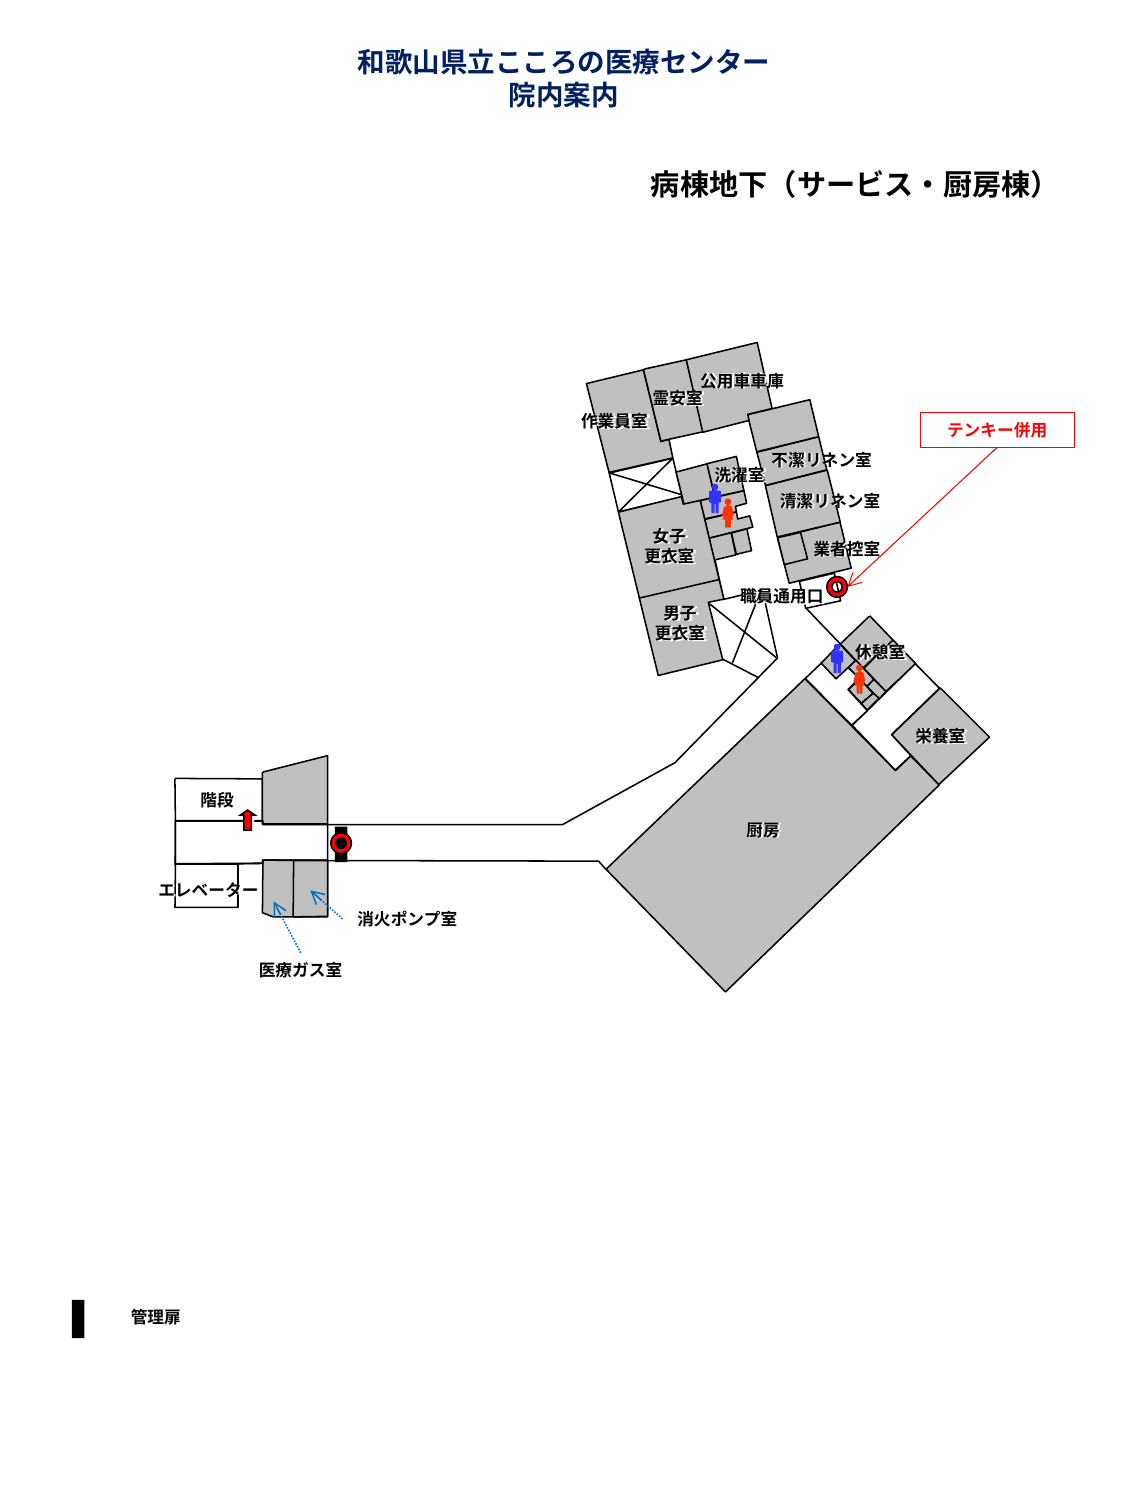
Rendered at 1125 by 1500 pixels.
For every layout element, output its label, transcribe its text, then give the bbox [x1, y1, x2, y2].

text_box [852, 670, 940, 771]
text_box 栄養室 [900, 718, 981, 754]
text_box [911, 754, 972, 785]
text_box [685, 342, 762, 362]
text_box [749, 399, 819, 450]
text_box [293, 861, 328, 902]
text_box 男子 更衣室 [640, 595, 721, 651]
text_box [240, 810, 255, 831]
text_box [783, 477, 799, 481]
text_box [732, 528, 752, 555]
text_box [712, 521, 721, 537]
text_box [605, 679, 940, 992]
text_box [262, 755, 328, 823]
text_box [273, 901, 302, 954]
text_box [633, 549, 724, 600]
text_box [643, 360, 686, 380]
text_box [609, 458, 681, 512]
text_box [699, 398, 773, 433]
text_box [600, 439, 673, 473]
text_box 医療ガス室 [243, 952, 358, 988]
text_box [773, 519, 841, 537]
text_box [893, 728, 900, 742]
text_box 洗濯室 [699, 457, 780, 492]
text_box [830, 643, 844, 674]
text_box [722, 498, 734, 528]
text_box [618, 496, 705, 556]
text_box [708, 483, 722, 514]
text_box [861, 693, 880, 710]
text_box [262, 908, 268, 915]
text_box 和歌山県立こころの医療センター 院内案内 [225, 37, 903, 119]
text_box [586, 369, 645, 403]
text_box [850, 615, 888, 634]
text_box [847, 447, 998, 588]
text_box [805, 437, 820, 441]
text_box 管理扉 [77, 1299, 235, 1335]
text_box 不潔リネン室 [756, 442, 887, 477]
text_box [712, 535, 736, 560]
text_box エレベーター [143, 872, 274, 908]
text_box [853, 664, 866, 695]
text_box [715, 492, 787, 600]
text_box [807, 523, 842, 531]
text_box [174, 778, 262, 820]
text_box [175, 864, 238, 872]
text_box [826, 576, 847, 598]
text_box [784, 562, 842, 578]
text_box [983, 730, 990, 744]
text_box [804, 663, 868, 726]
text_box [815, 573, 835, 578]
text_box [330, 832, 352, 854]
text_box [660, 416, 702, 442]
text_box [676, 465, 703, 503]
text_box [310, 890, 342, 920]
text_box [175, 820, 329, 864]
text_box [670, 421, 756, 471]
text_box 消火ポンプ室 [342, 901, 473, 937]
text_box [328, 614, 839, 869]
text_box 厨房 [731, 812, 795, 847]
text_box 作業員室 [566, 403, 663, 439]
text_box 職員通用口 [725, 578, 839, 614]
text_box [783, 477, 831, 483]
text_box 病棟地下（サービス・厨房棟） [629, 159, 1082, 209]
text_box [262, 861, 293, 899]
text_box 霊安室 [637, 380, 718, 416]
text_box 女子 更衣室 [629, 518, 710, 574]
text_box [652, 651, 723, 676]
text_box [870, 670, 907, 691]
text_box 休憩室 [840, 634, 921, 670]
text_box テンキー併用 [920, 412, 1075, 448]
text_box [737, 515, 753, 531]
text_box 公用車車庫 [685, 362, 799, 398]
text_box [777, 533, 798, 565]
text_box 清潔リネン室 [764, 483, 842, 518]
text_box 階段 [185, 782, 249, 817]
text_box [727, 492, 747, 506]
text_box [870, 679, 886, 698]
text_box [910, 687, 971, 718]
text_box 業者控室 [798, 531, 842, 566]
